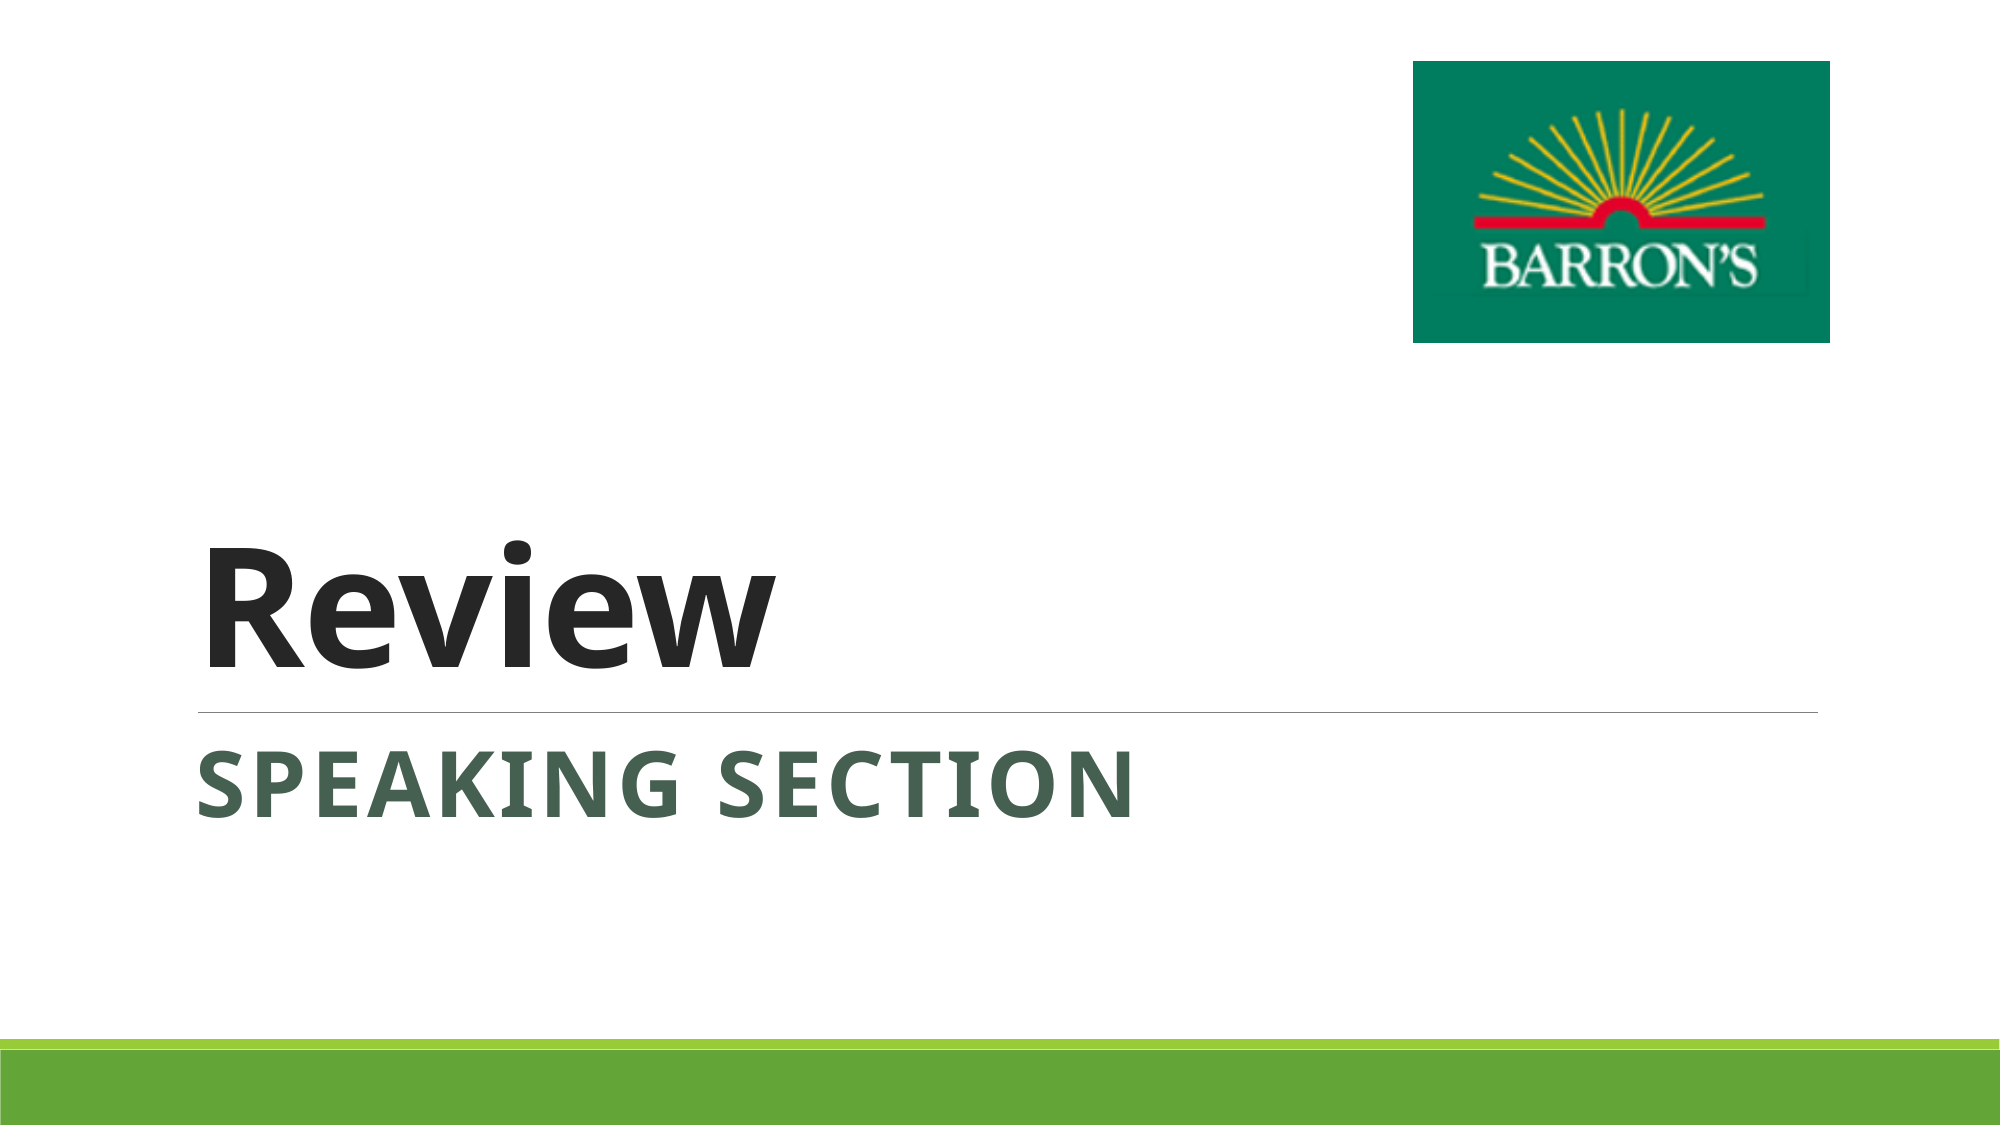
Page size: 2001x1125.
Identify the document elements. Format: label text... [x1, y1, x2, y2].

picture [1412, 60, 1831, 344]
subtitle Speaking Section [180, 730, 1831, 919]
title Review [180, 124, 1830, 710]
